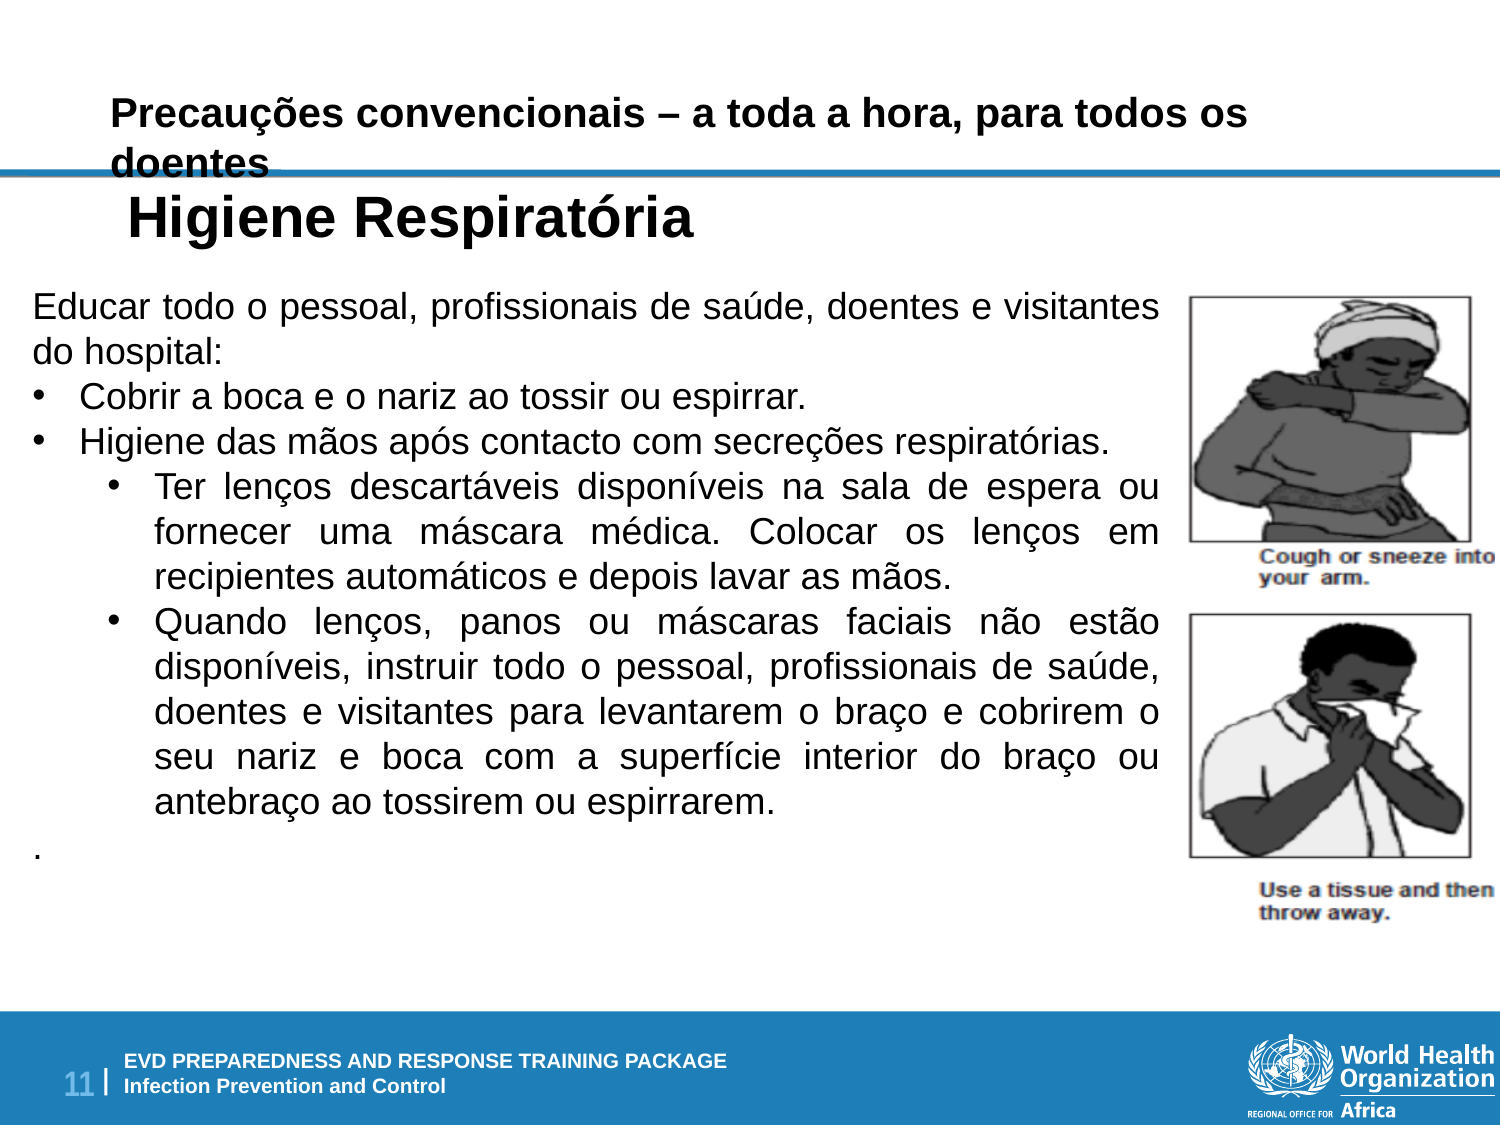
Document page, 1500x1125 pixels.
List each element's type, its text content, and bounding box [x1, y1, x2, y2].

text_box Precauções convencionais – a toda a hora, para todos os doentes [95, 78, 1367, 193]
text_box Higiene Respiratória [112, 171, 1105, 257]
text_box Educar todo o pessoal, profissionais de saúde, doentes e visitantes do hospital: Cobrir a boca e o nariz ao tossir ou espirrar. Higiene das mãos após contacto com secreções respiratórias. Ter lenços descartáveis disponíveis na sala de espera ou fornecer uma máscara médica. Colocar os lenços em recipientes automáticos e depois lavar as mãos. Quando lenços, panos ou máscaras faciais não estão disponíveis, instruir todo o pessoal, profissionais de saúde, doentes e visitantes para levantarem o braço e cobrirem o seu nariz e boca com a superfície interior do braço ou antebraço ao tossirem ou espirrarem. . [17, 274, 1175, 875]
picture [1180, 287, 1496, 932]
